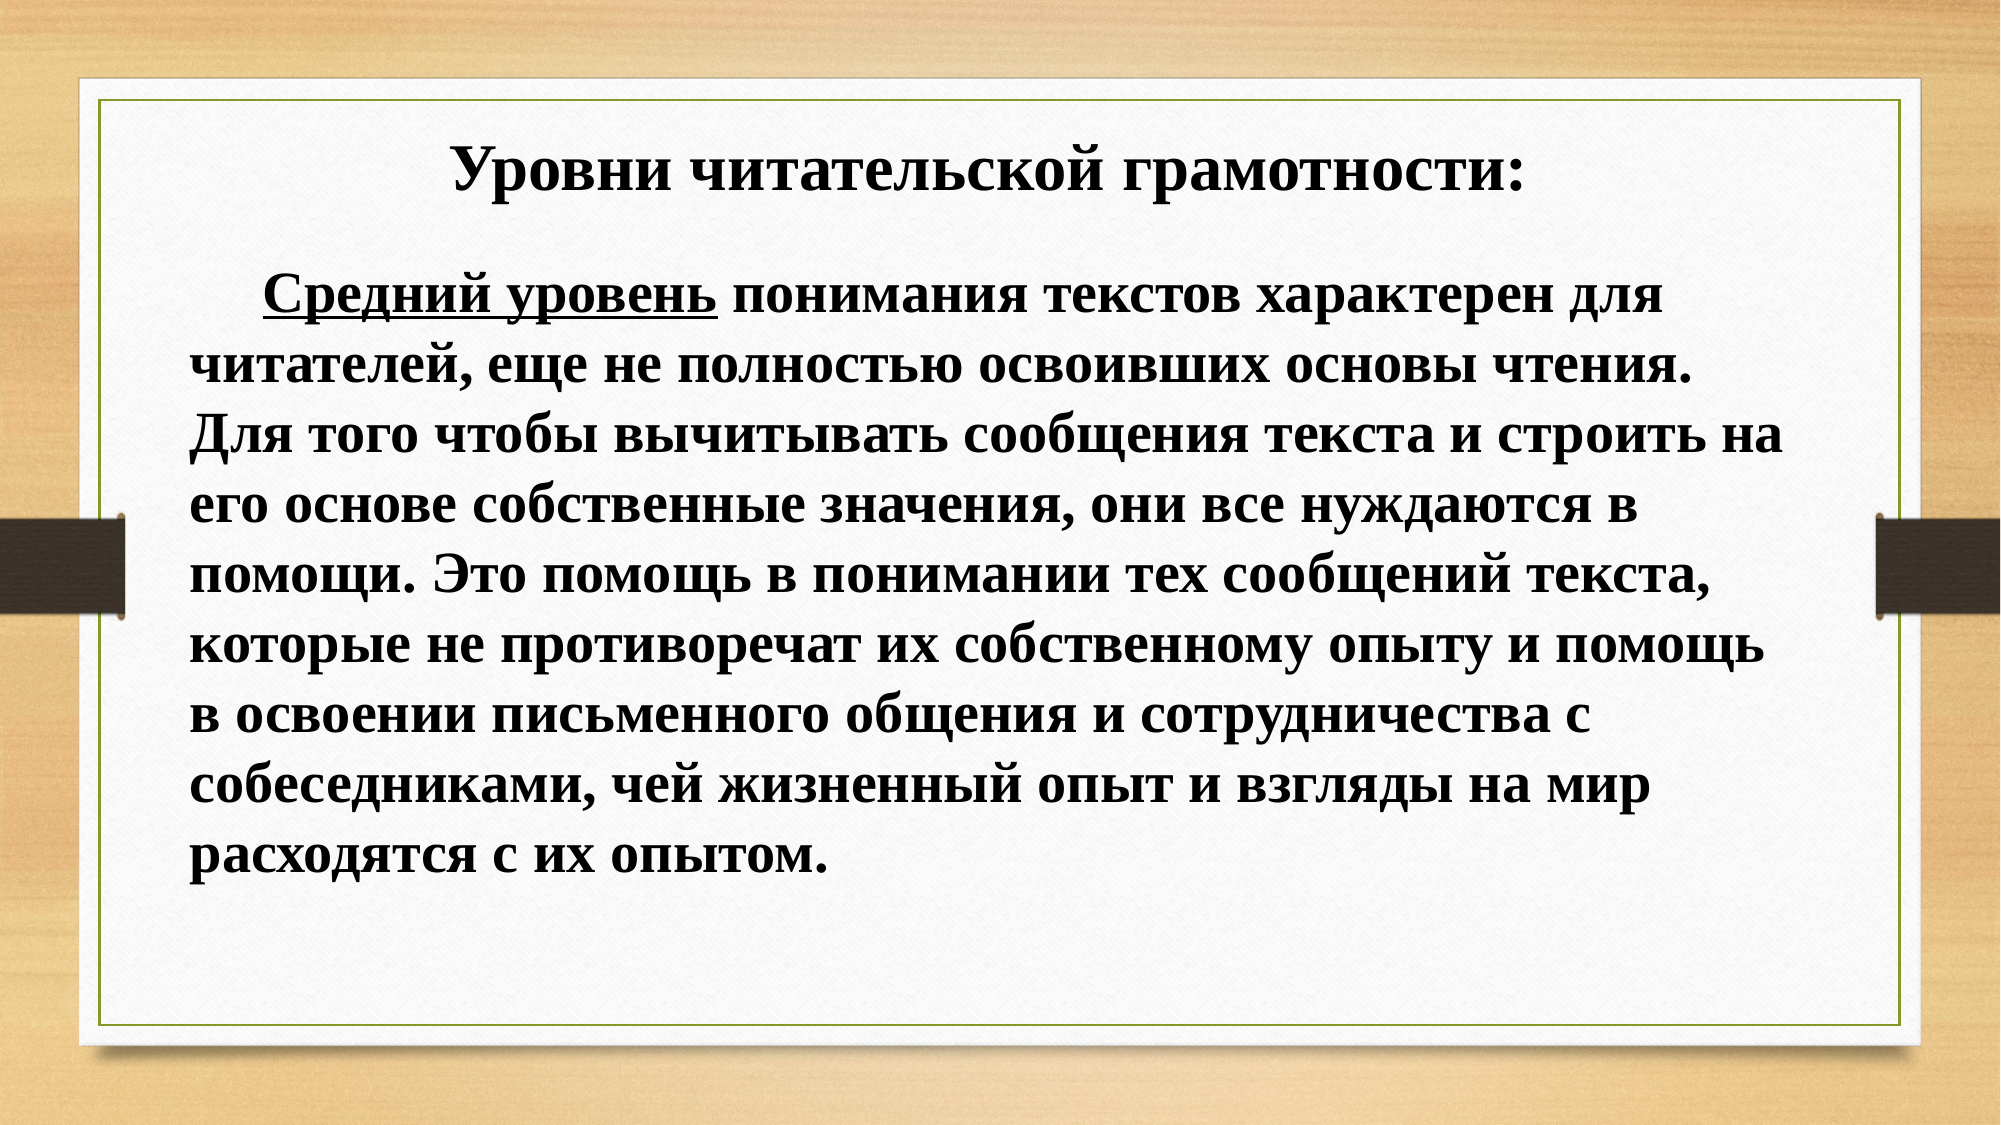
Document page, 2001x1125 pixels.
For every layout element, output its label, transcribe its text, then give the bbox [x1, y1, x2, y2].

picture [0, 0, 2001, 1125]
text_box Уровни читательской грамотности: Средний уровень понимания текстов характерен для читателей, еще не полностью освоивших основы чтения. Для того чтобы вычитывать сообщения текста и строить на его основе собственные значения, они все нуждаются в помощи. Это помощь в понимании тех сообщений текста, которые не противоречат их собственному опыту и помощь в освоении письменного общения и сотрудничества с собеседниками, чей жизненный опыт и взгляды на мир расходятся с их опытом. [175, 116, 1802, 891]
